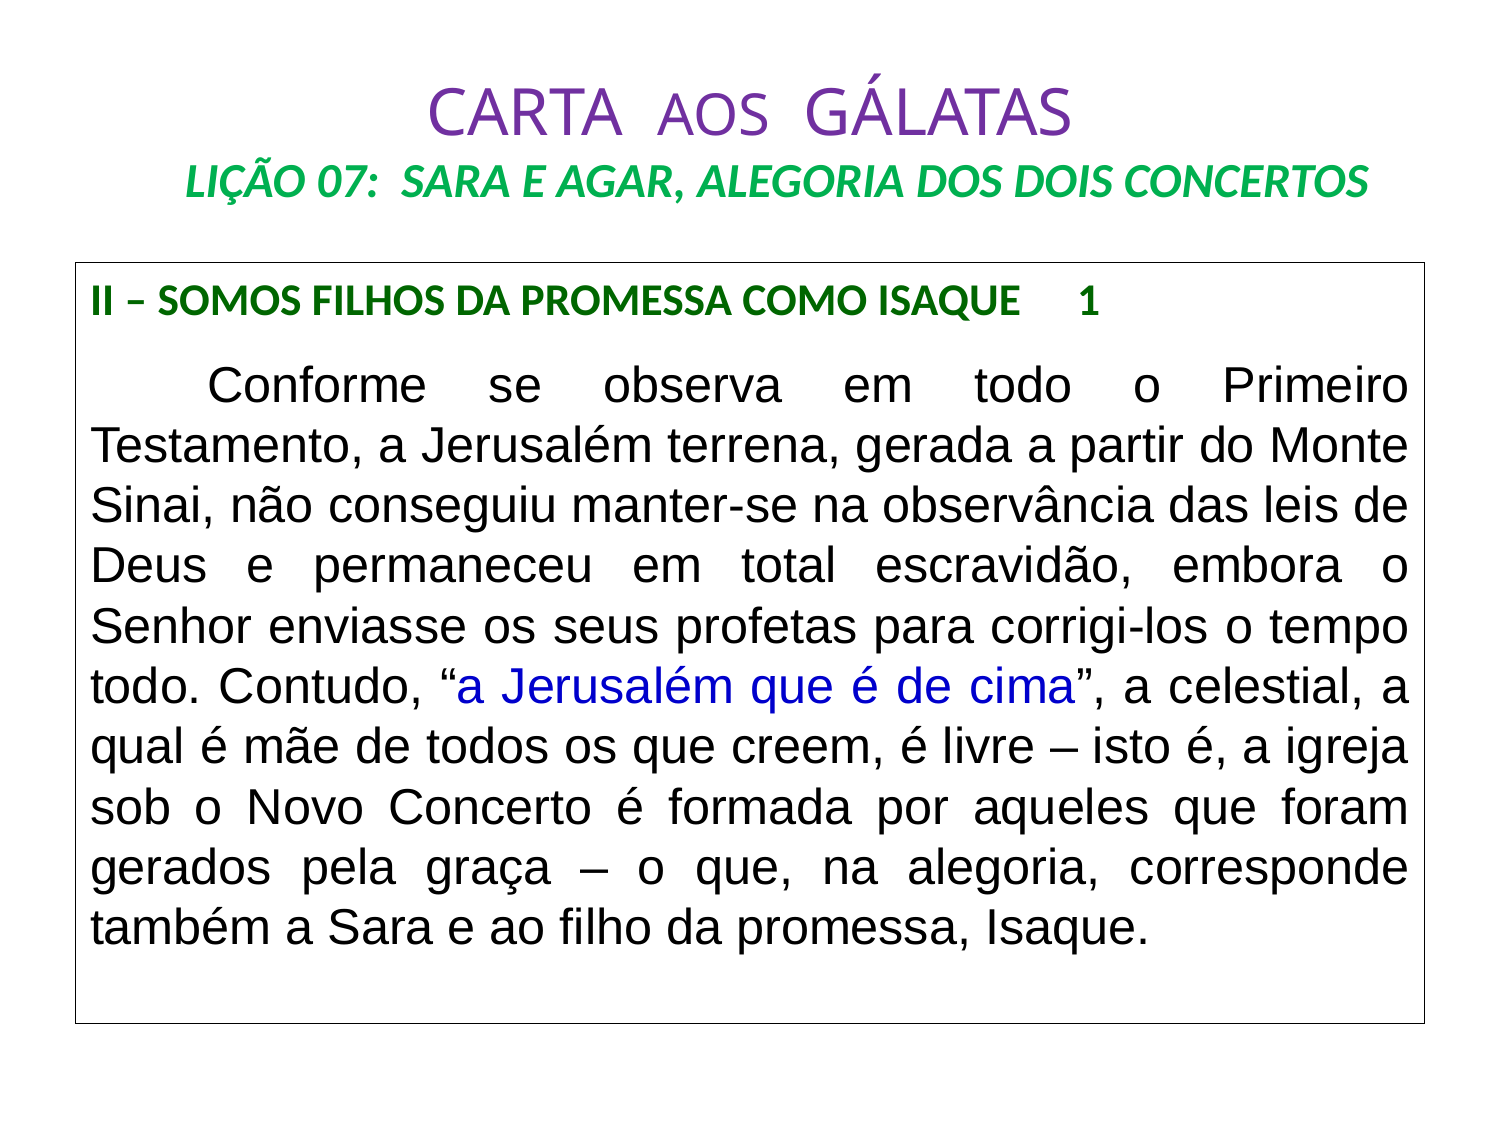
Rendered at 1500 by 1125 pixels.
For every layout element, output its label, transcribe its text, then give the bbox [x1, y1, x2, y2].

list II – SOMOS FILHOS DA PROMESSA COMO ISAQUE 1 Conforme se observa em todo o Primeiro Testamento, a Jerusalém terrena, gerada a partir do Monte Sinai, não conseguiu manter-se na observância das leis de Deus e permaneceu em total escravidão, embora o Senhor enviasse os seus profetas para corrigi-los o tempo todo. Contudo, “a Jerusalém que é de cima”, a celestial, a qual é mãe de todos os que creem, é livre – isto é, a igreja sob o Novo Concerto é formada por aqueles que foram gerados pela graça – o que, na alegoria, corresponde também a Sara e ao filho da promessa, Isaque. [75, 262, 1425, 1024]
title CARTA AOS GÁLATAS LIÇÃO 07: SARA E AGAR, ALEGORIA DOS DOIS CONCERTOS [75, 45, 1425, 233]
